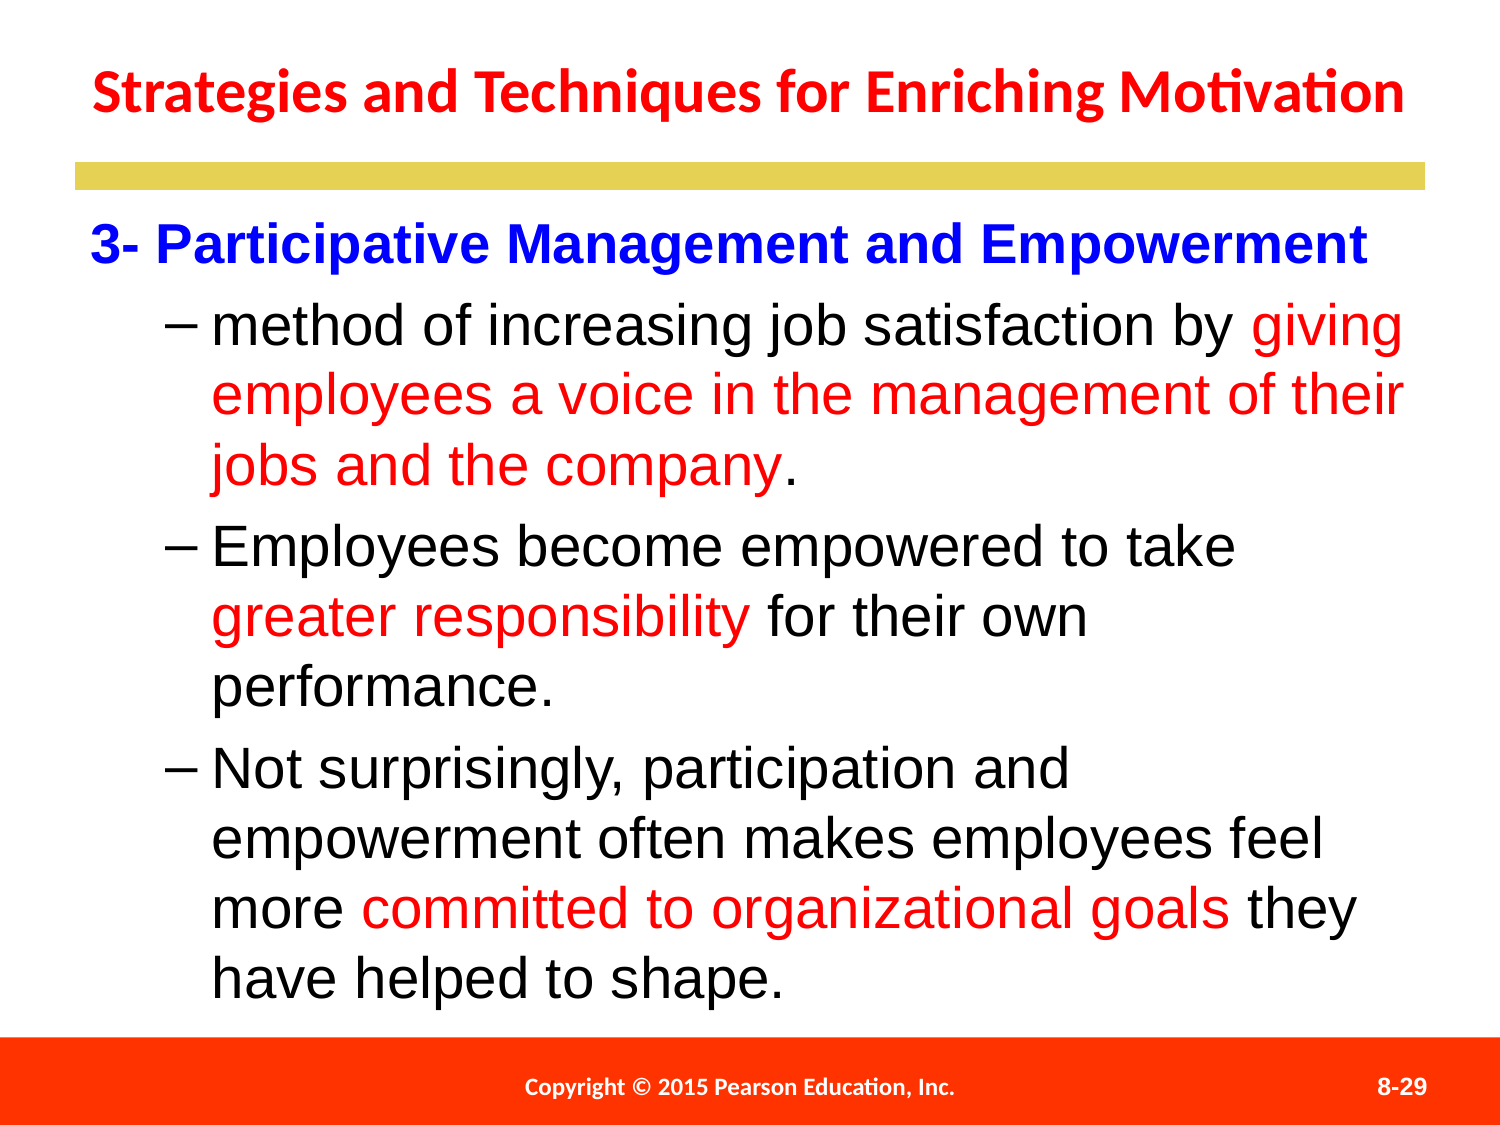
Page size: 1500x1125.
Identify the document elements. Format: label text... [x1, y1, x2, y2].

text_box Strategies and Techniques for Enriching Motivation [74, 24, 1425, 150]
list 3- Participative Management and Empowerment method of increasing job satisfaction by giving employees a voice in the management of their jobs and the company. Employees become empowered to take greater responsibility for their own performance. Not surprisingly, participation and empowerment often makes employees feel more committed to organizational goals they have helped to shape. [74, 199, 1426, 1006]
picture [75, 162, 1425, 190]
